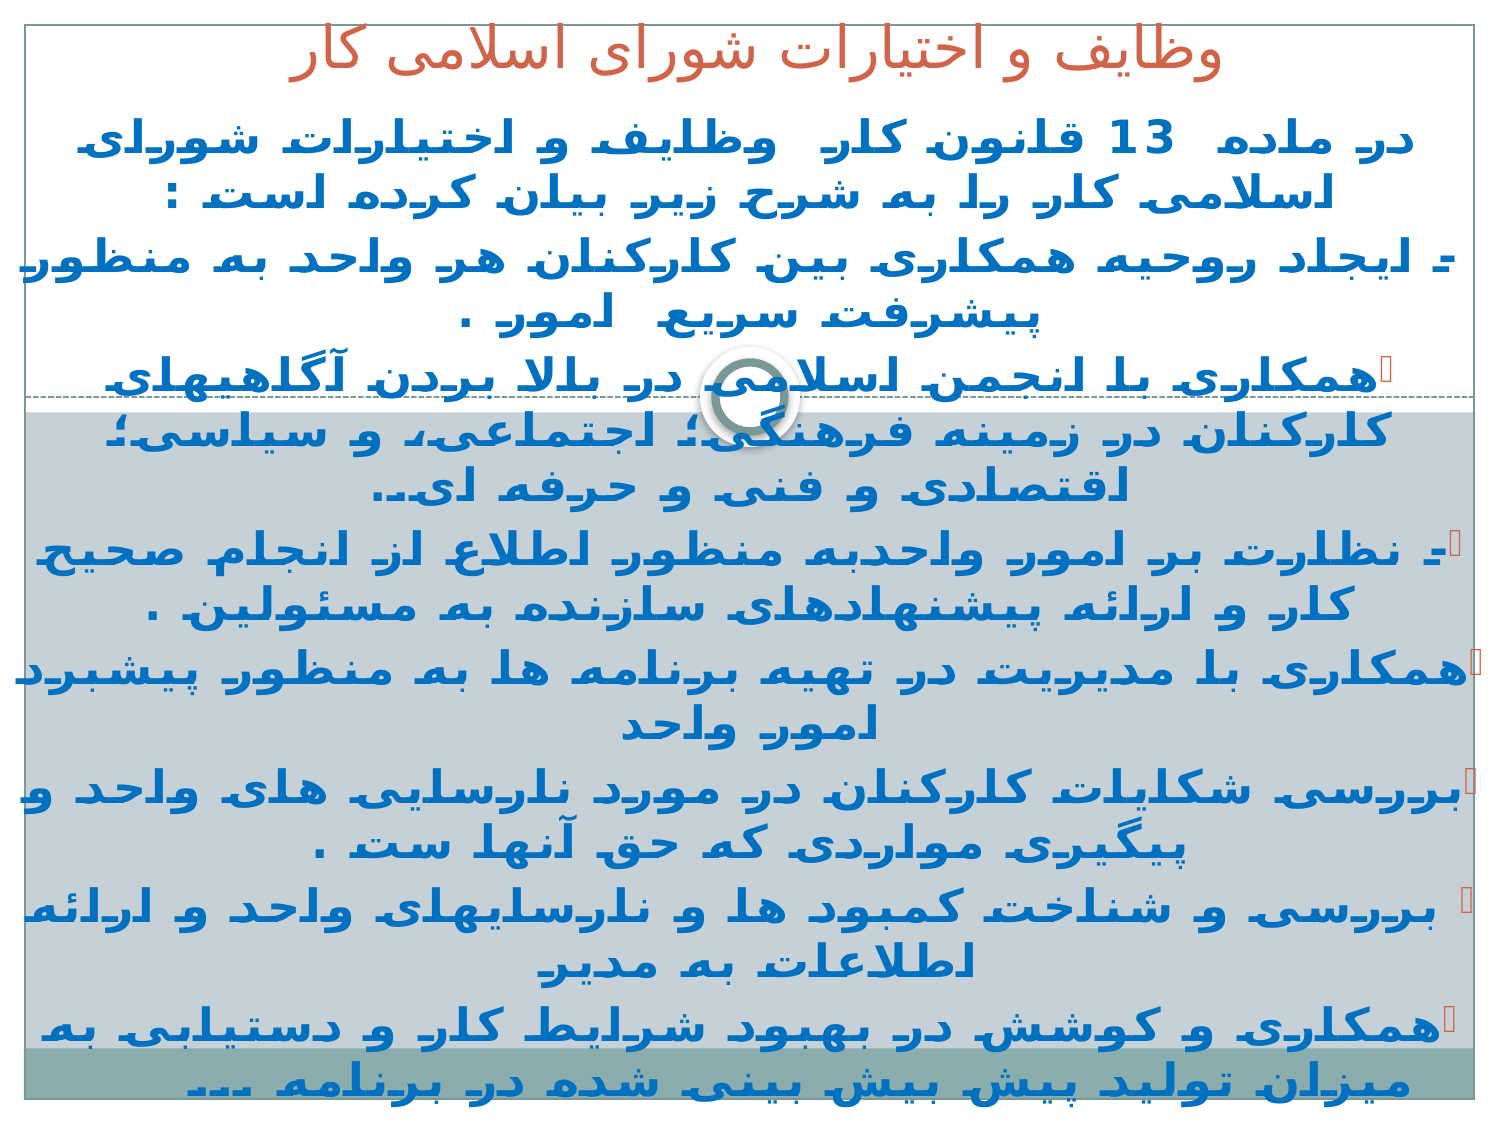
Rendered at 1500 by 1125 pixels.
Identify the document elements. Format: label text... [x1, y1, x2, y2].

subtitle در ماده 13 قانون کار وظایف و اختیارات شورای اسلامی کار را به شرح زیر بیان کرده است : - ایجاد روحیه همکاری بین کارکنان هر واحد به منظور پیشرفت سریع امور . همکاری با انجمن اسلامی در بالا بردن آگاهیهای کارکنان در زمینه فرهنگی؛ اجتماعی، و سیاسی؛ اقتصادی و فنی و حرفه ای.. - نظارت بر امور واحدبه منظور اطلاع از انجام صحیح کار و ارائه پیشنهادهای سازنده به مسئولین . همکاری با مدیریت در تهیه برنامه ها به منظور پیشبرد امور واحد بررسی شکایات کارکنان در مورد نارسایی های واحد و پیگیری مواردی که حق آنها ست . بررسی و شناخت کمبود ها و نارسایهای واحد و ارائه اطلاعات به مدیر همکاری و کوشش در بهبود شرایط کار و دستیابی به میزان تولید پیش بیش بینی شده در برنامه ... [0, 99, 1500, 1038]
title وظایف و اختیارات شورای اسلامی کار [112, 0, 1388, 88]
